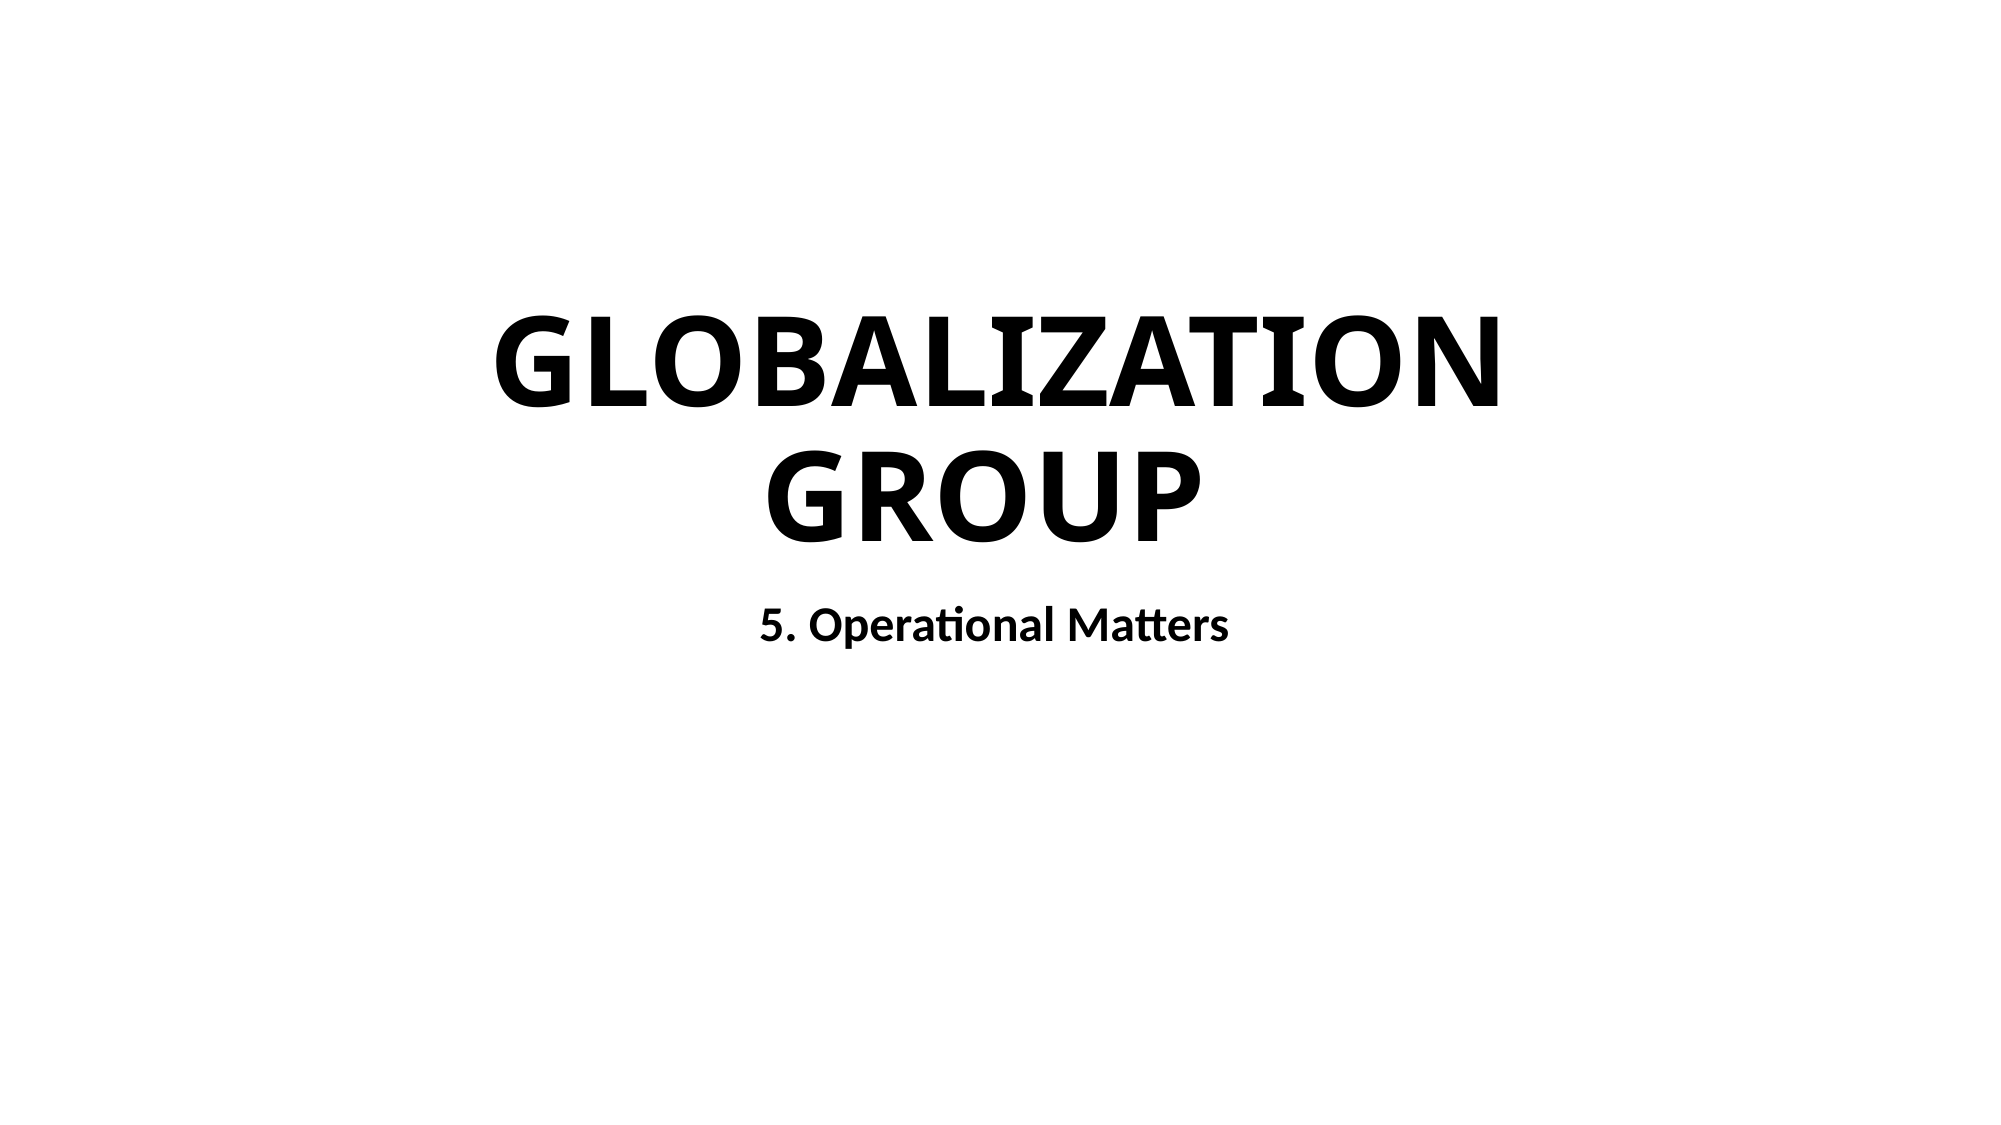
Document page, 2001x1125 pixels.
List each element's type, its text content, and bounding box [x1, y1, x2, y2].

title GLOBALIZATION GROUP [249, 184, 1750, 576]
subtitle 5. Operational Matters [249, 590, 1750, 863]
